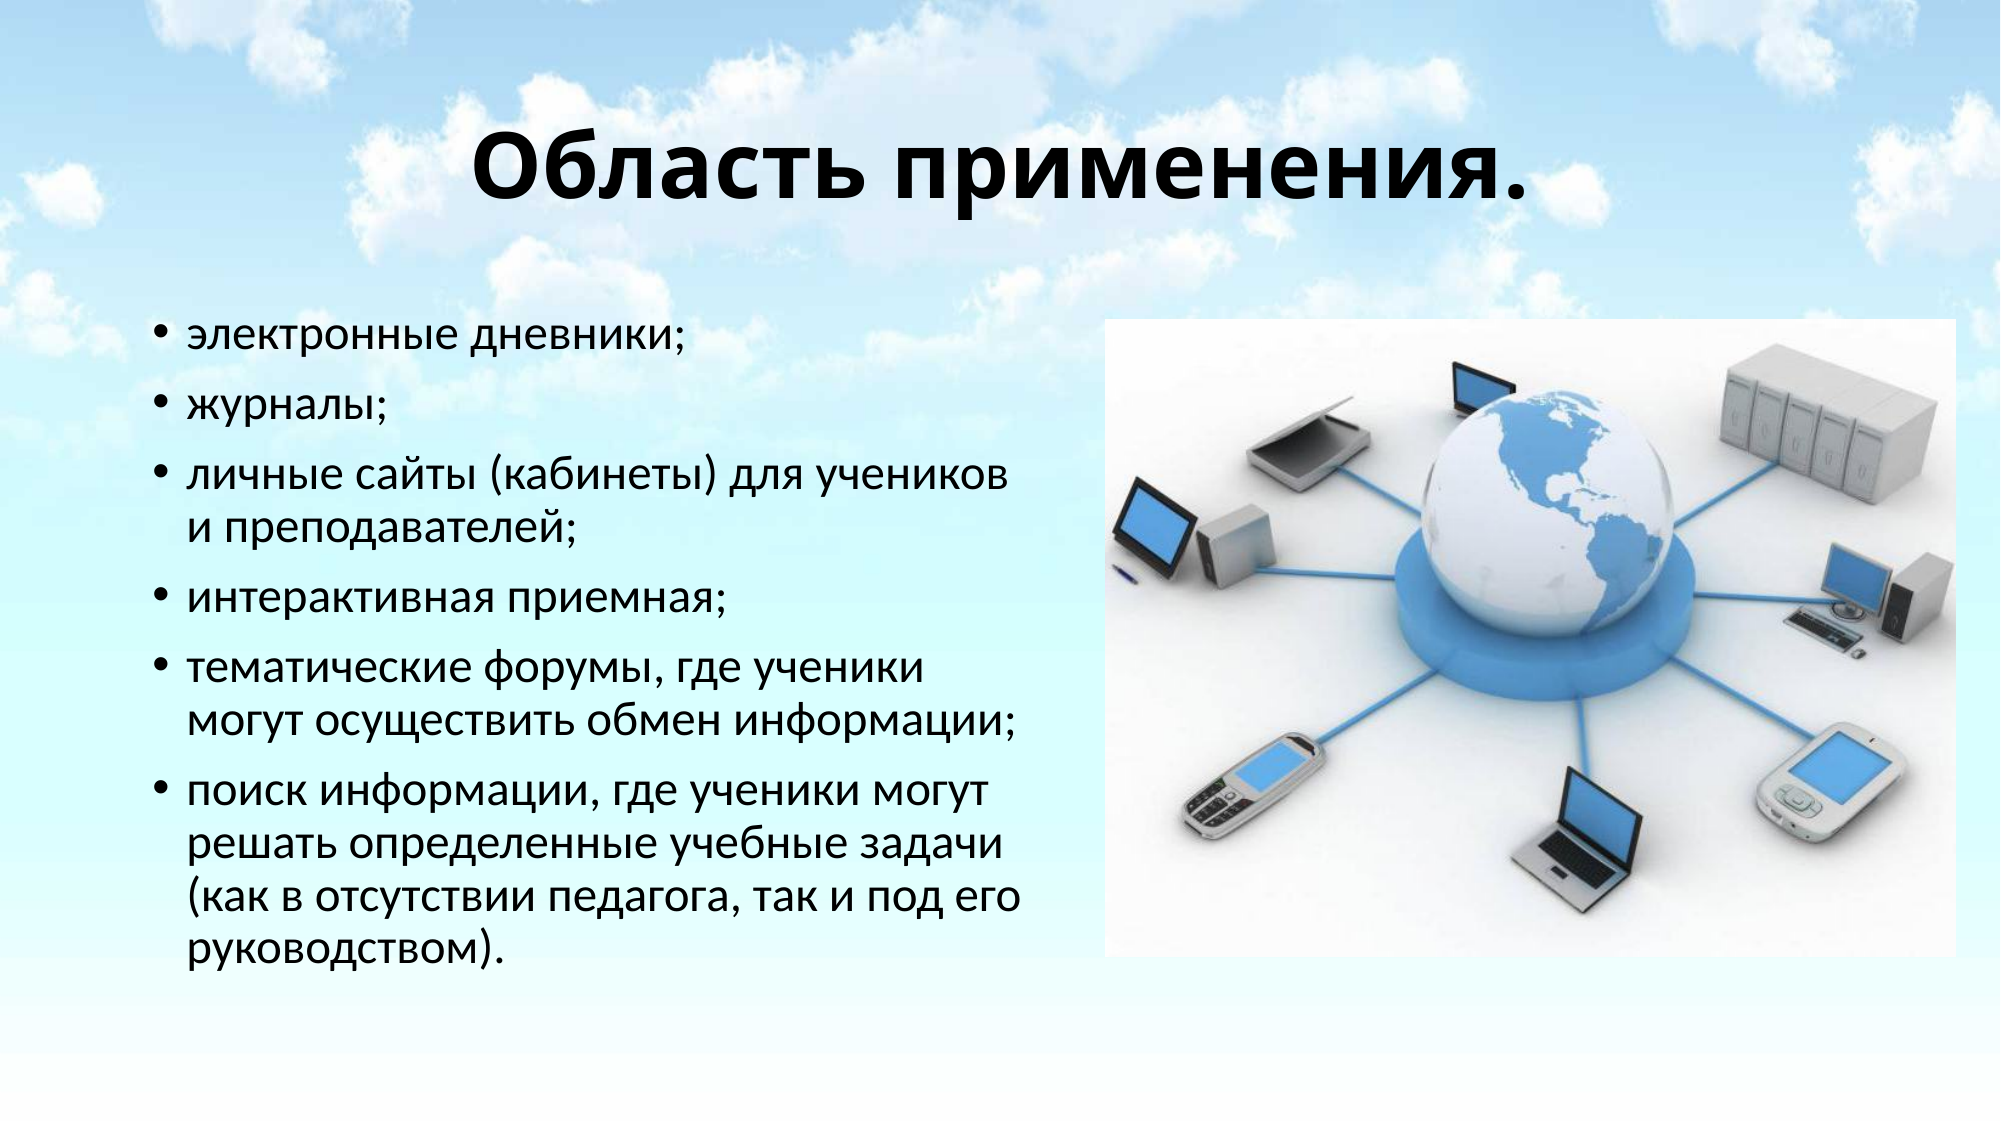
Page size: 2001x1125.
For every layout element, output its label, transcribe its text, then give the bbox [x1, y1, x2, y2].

title Область применения. [137, 59, 1863, 278]
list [1105, 319, 1956, 957]
list электронные дневники; журналы; личные сайты (кабинеты) для учеников и преподавателей; интерактивная приемная; тематические форумы, где ученики могут осуществить обмен информации; поиск информации, где ученики могут решать определенные учебные задачи (как в отсутствии педагога, так и под его руководством). [137, 299, 1041, 1014]
picture [0, 0, 2001, 1125]
